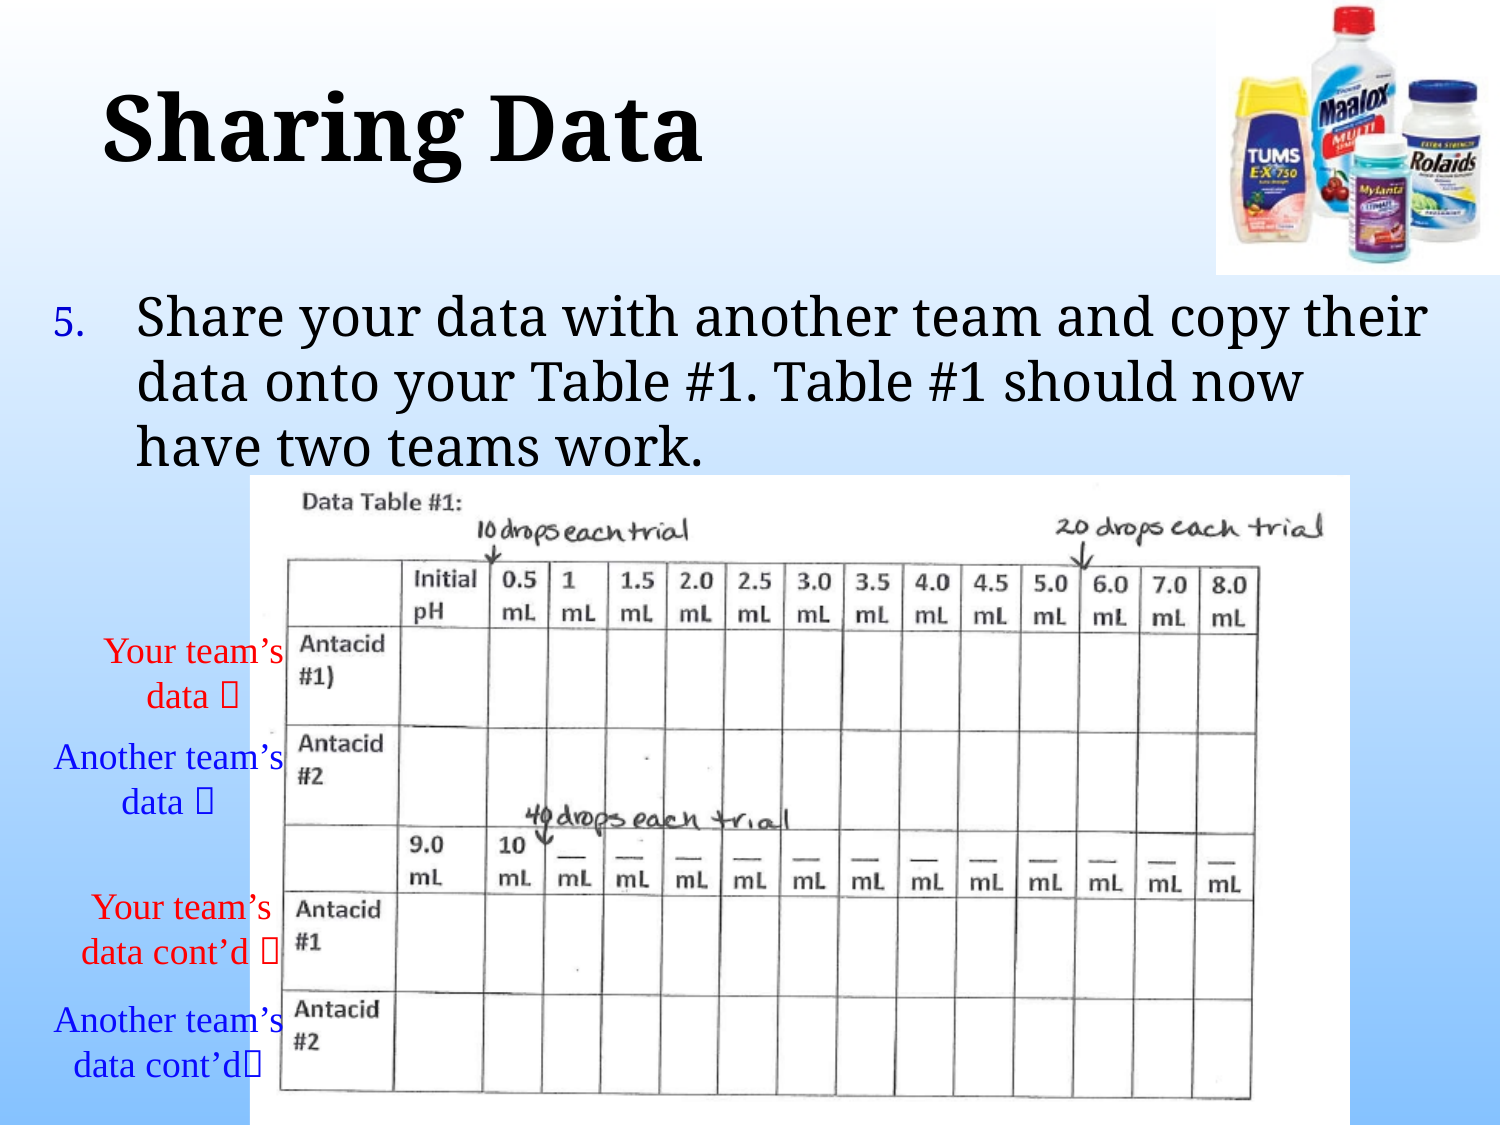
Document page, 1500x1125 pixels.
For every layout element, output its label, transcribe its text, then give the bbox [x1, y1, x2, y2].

text_box Another team’s data cont’d [37, 987, 244, 1093]
picture [1216, 0, 1500, 276]
picture [249, 475, 1351, 1125]
title Sharing Data [87, 24, 1211, 226]
text_box Your team’s data cont’d  [50, 874, 244, 980]
text_box Your team’s data  [62, 618, 244, 724]
list Share your data with another team and copy their data onto your Table #1. Table #1 should now have two teams work. [37, 274, 1451, 1076]
text_box Another team’s data  [37, 724, 244, 830]
